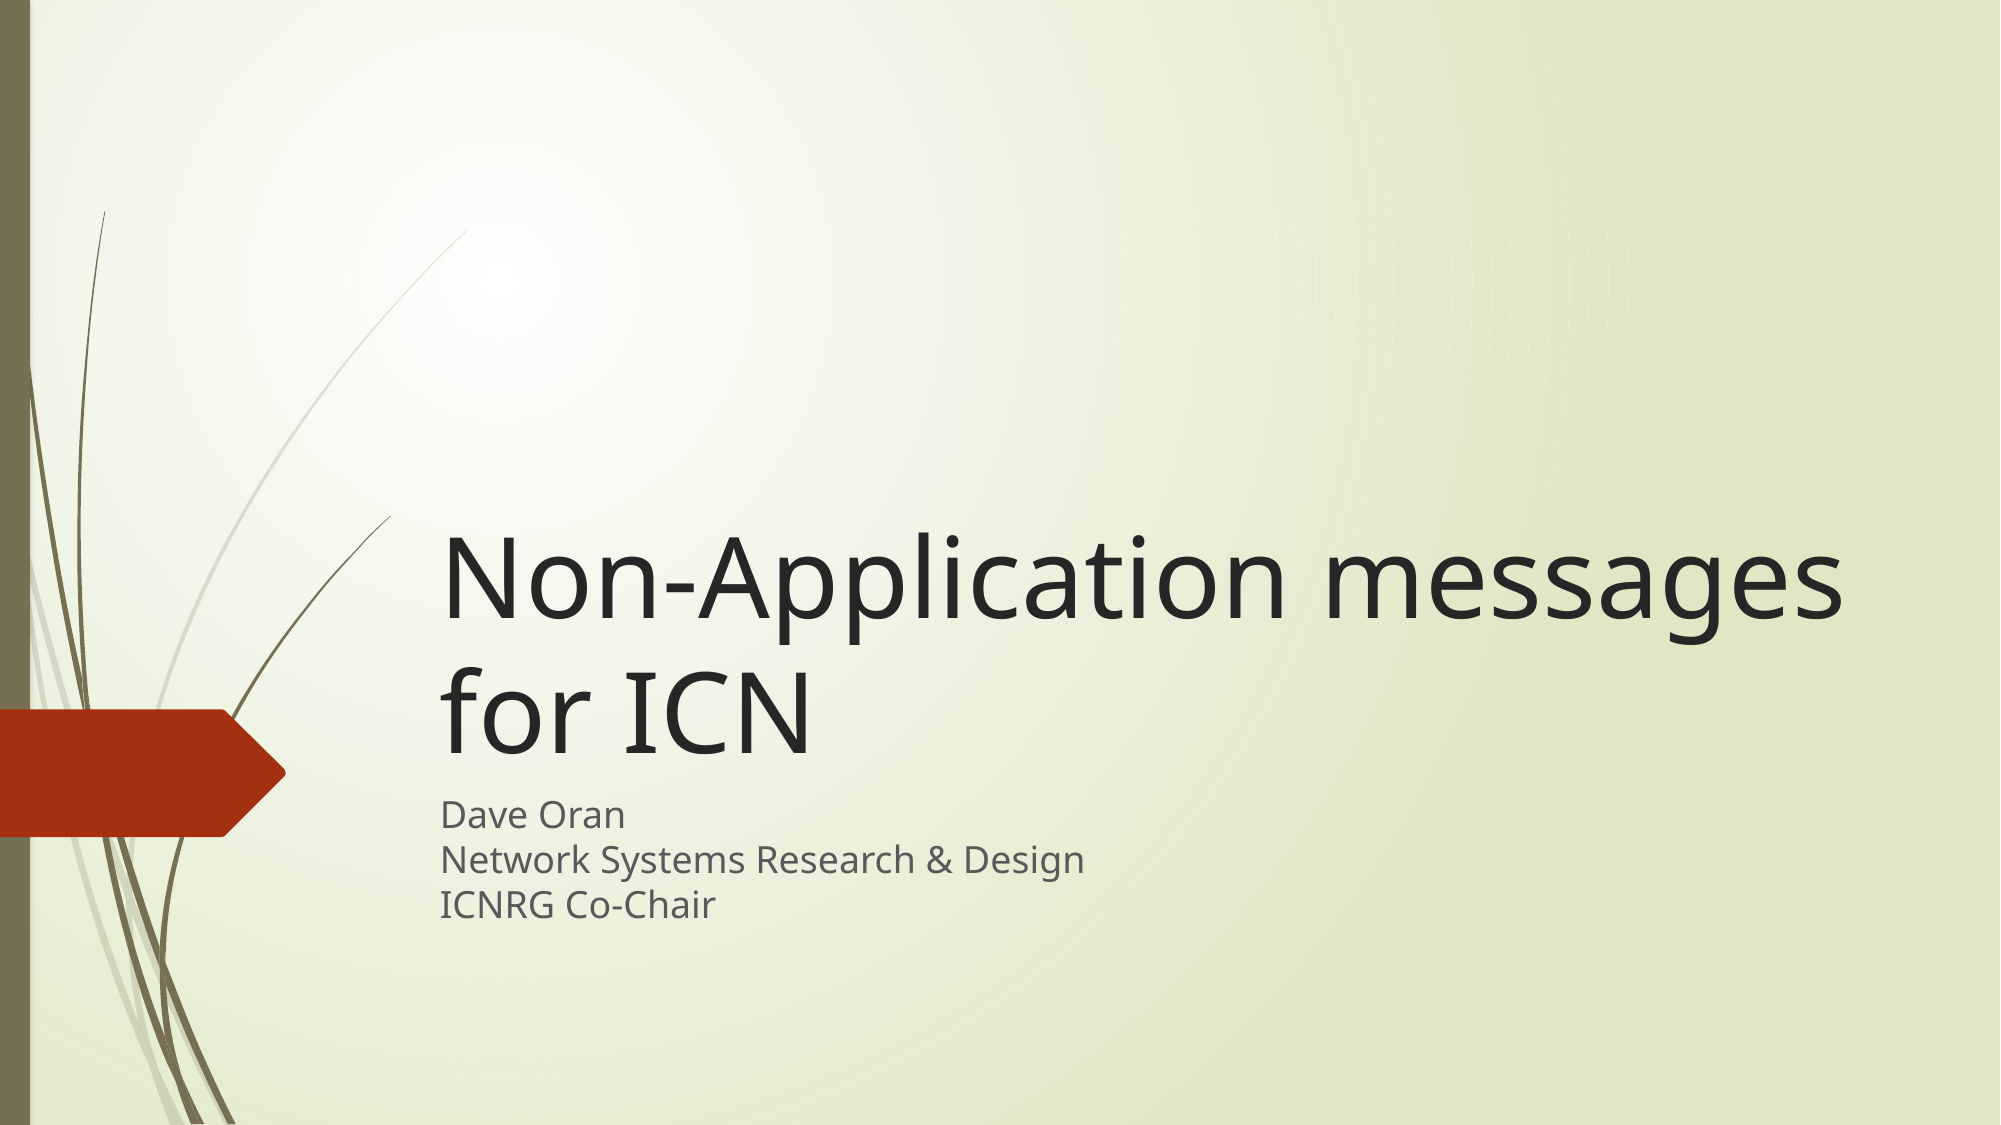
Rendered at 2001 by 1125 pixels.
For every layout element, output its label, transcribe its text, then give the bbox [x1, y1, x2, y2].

subtitle Dave Oran Network Systems Research & Design ICNRG Co-Chair [424, 783, 1888, 969]
title Non-Application messages for ICN [424, 412, 1888, 783]
